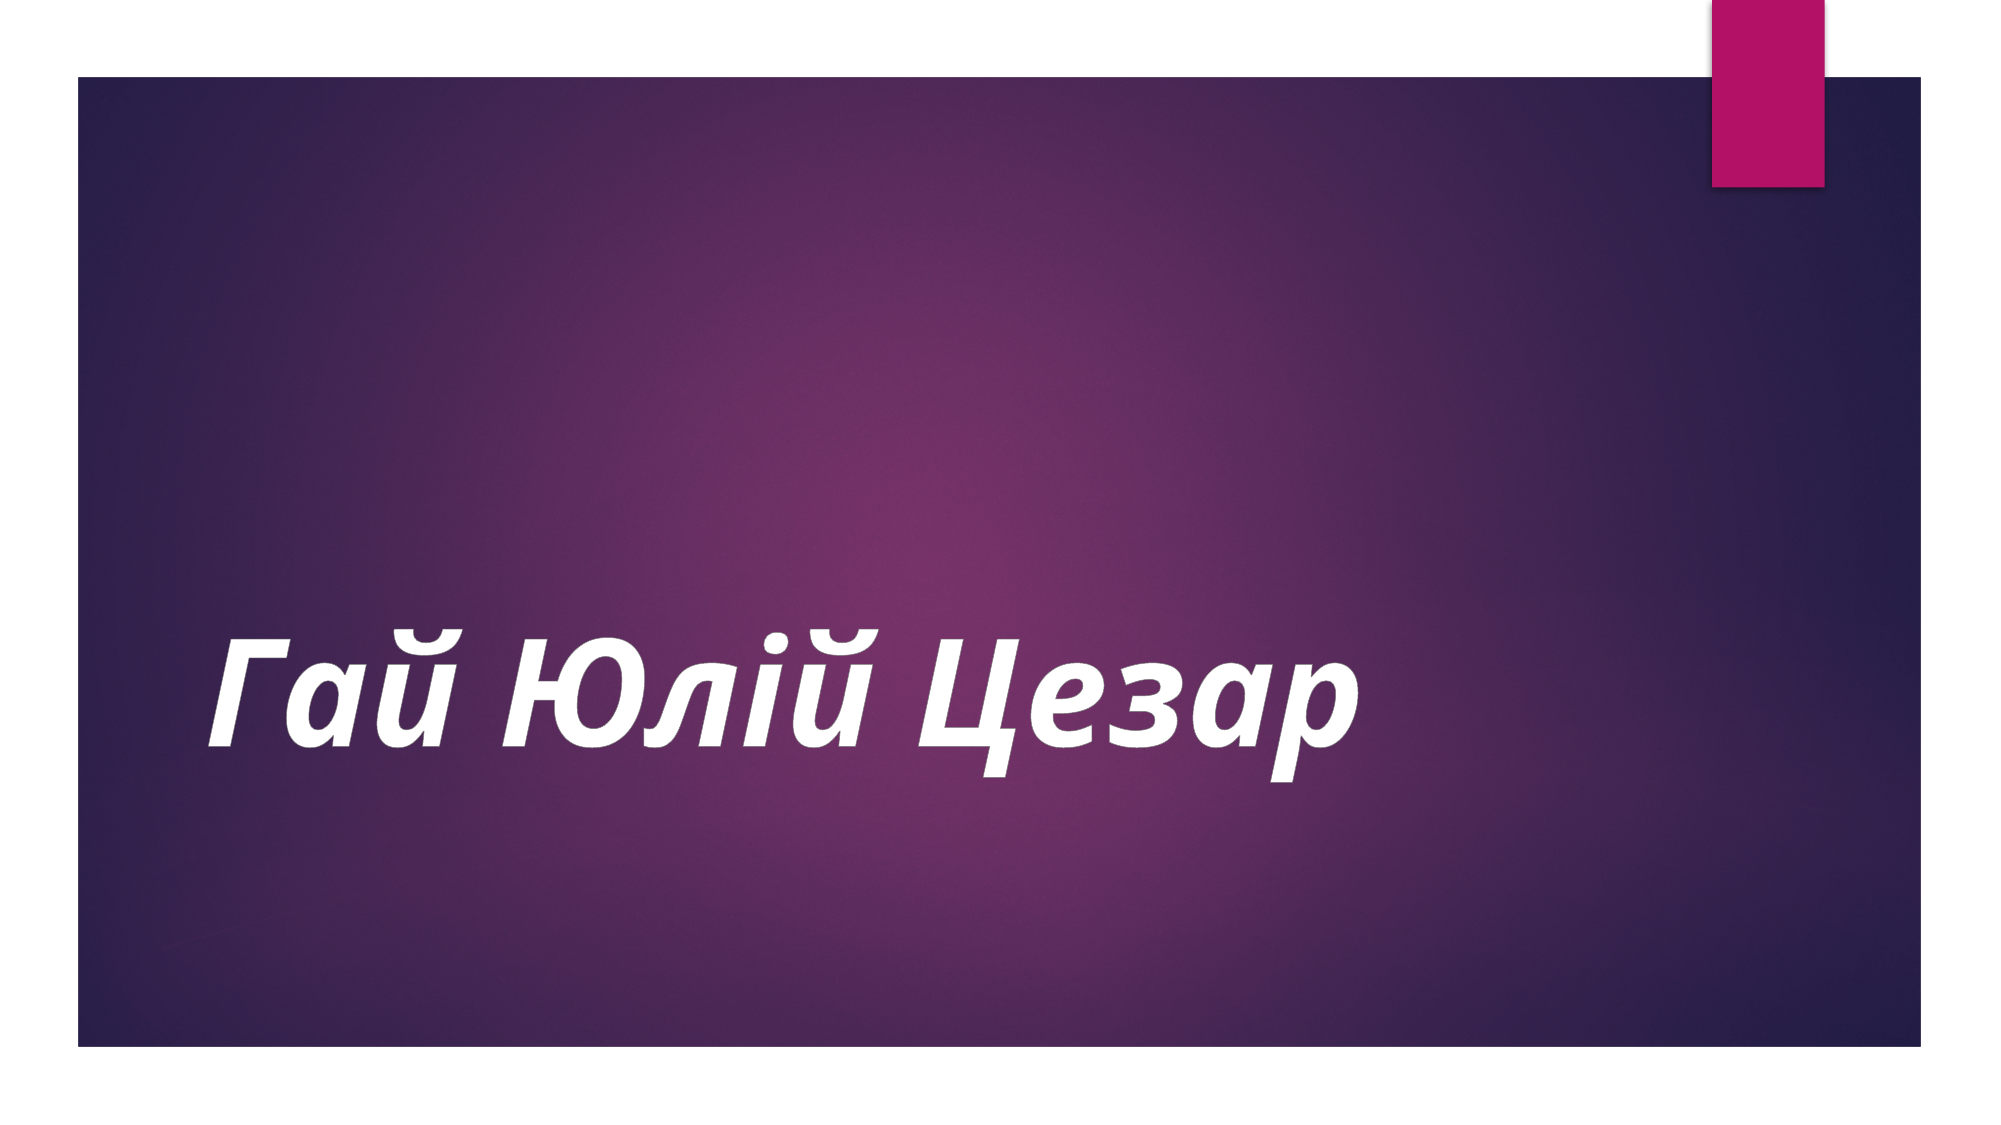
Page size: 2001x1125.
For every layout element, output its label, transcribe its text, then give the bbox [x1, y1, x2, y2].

title Гай Юлій Цезар [189, 344, 1638, 784]
